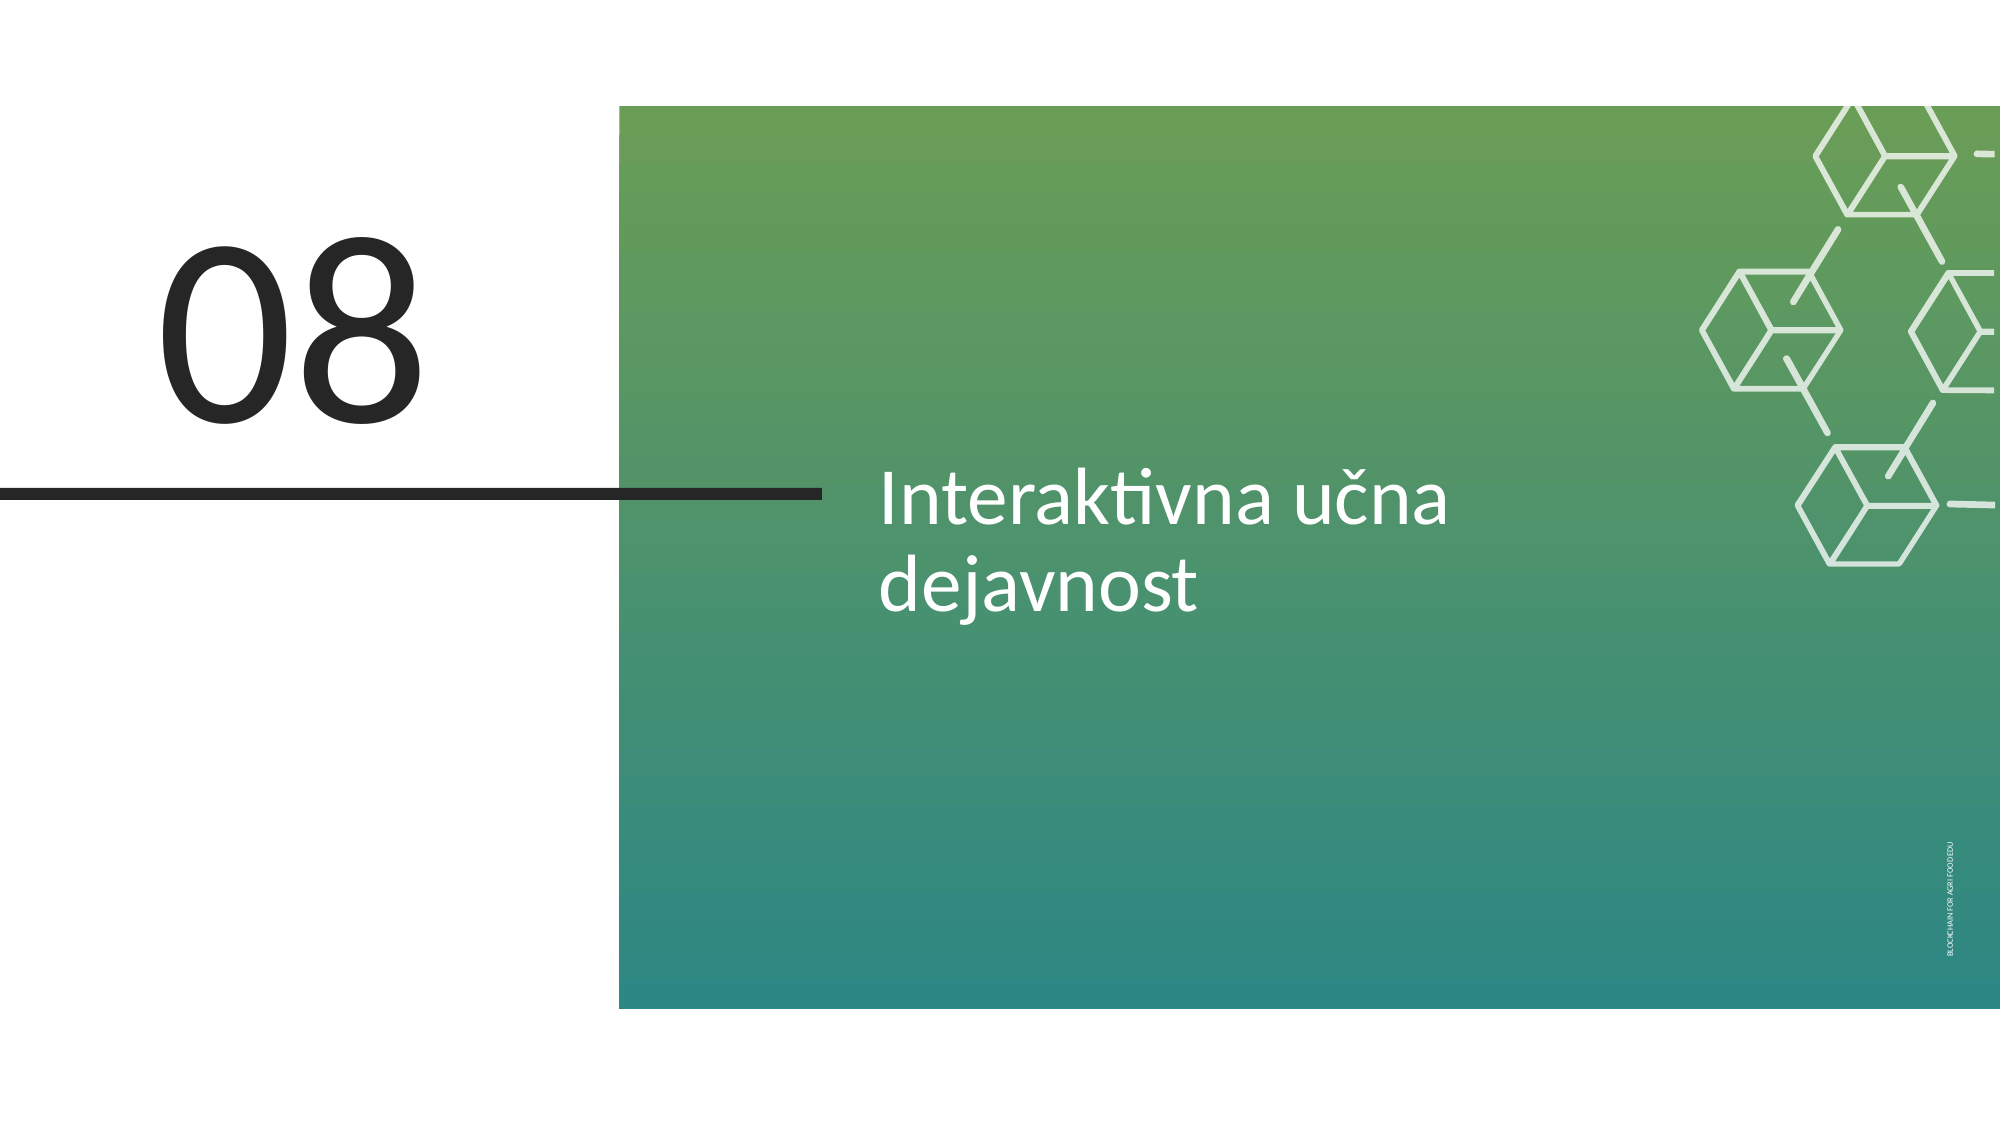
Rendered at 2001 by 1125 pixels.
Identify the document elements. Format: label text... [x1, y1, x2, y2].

list 08 [141, 180, 481, 447]
list Interaktivna učna dejavnost [864, 446, 1709, 899]
